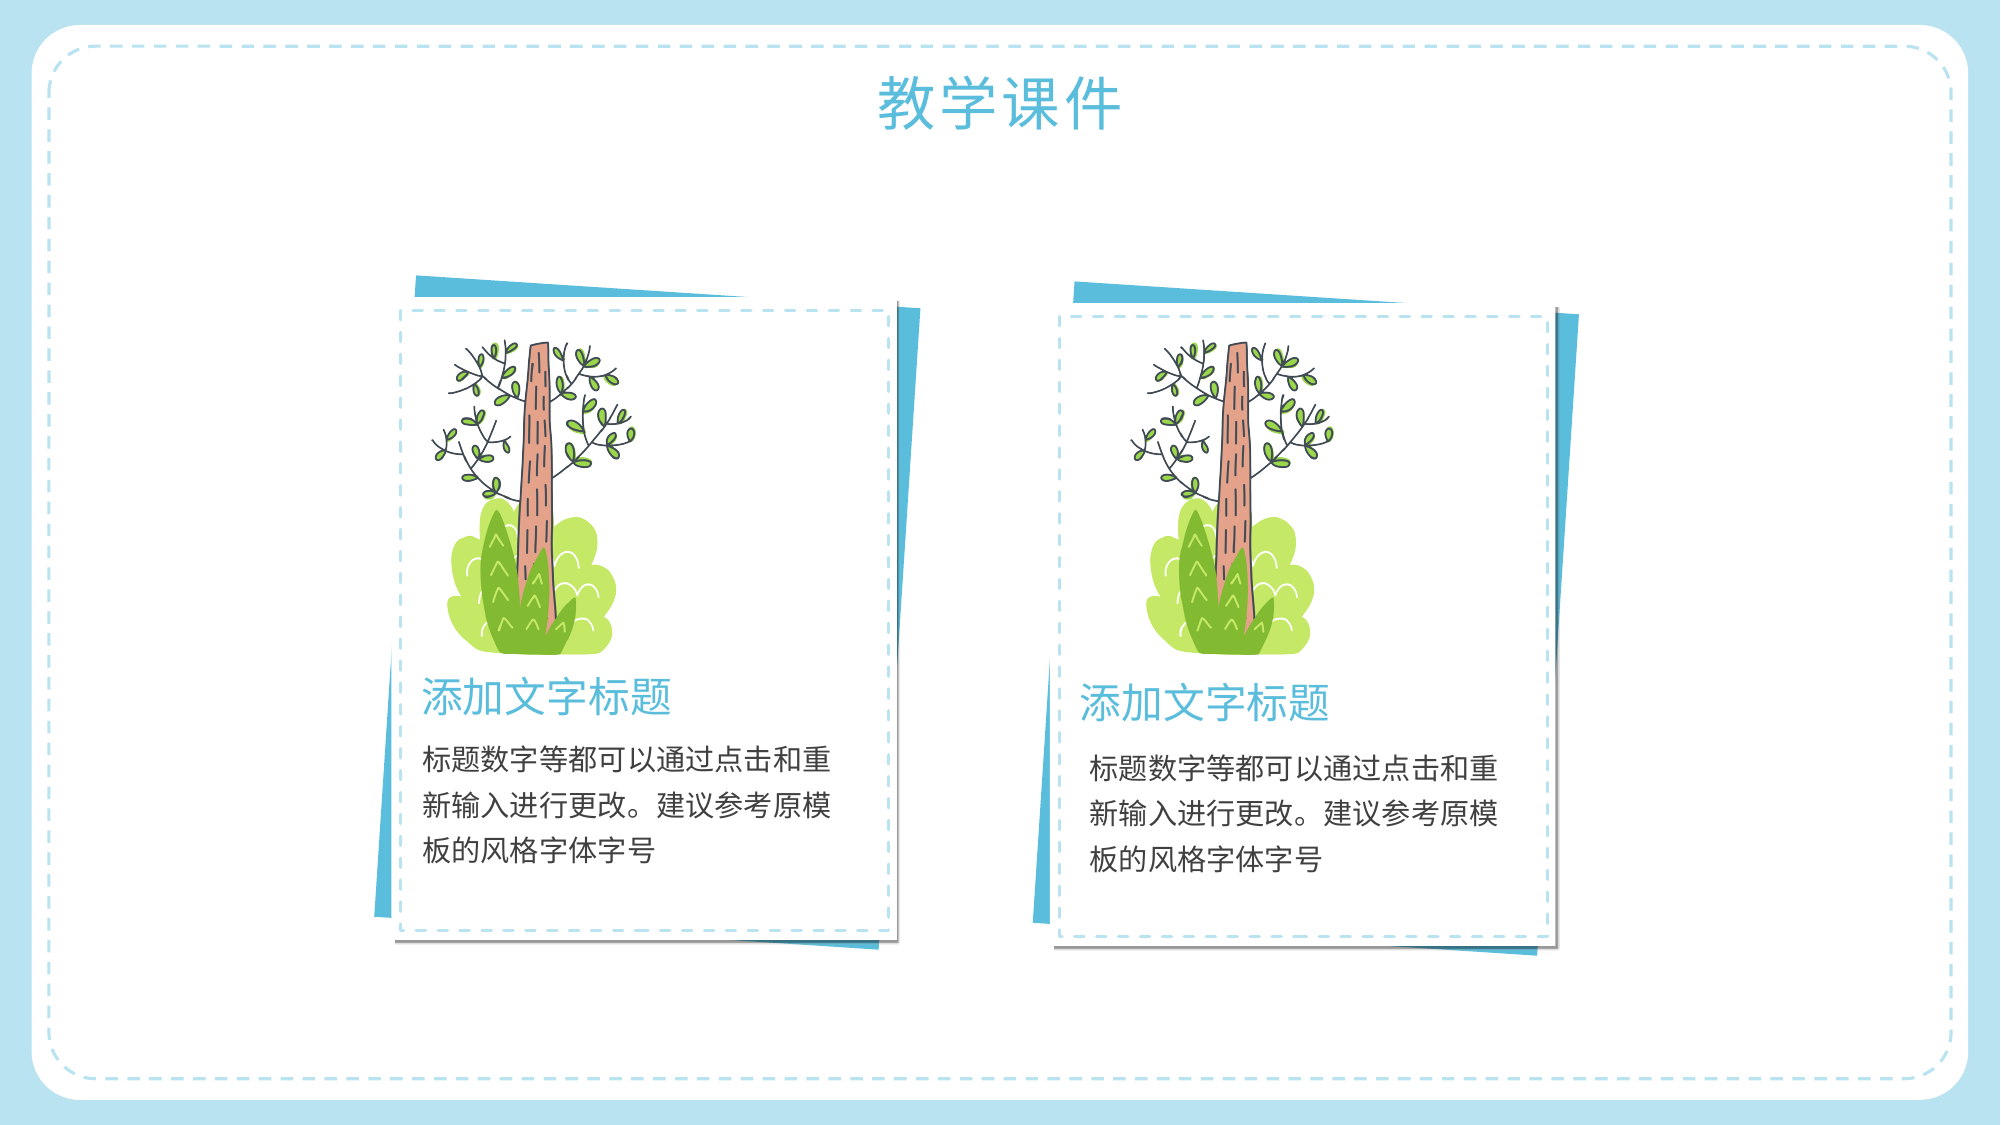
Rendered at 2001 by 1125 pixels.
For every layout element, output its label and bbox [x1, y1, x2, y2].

picture [431, 339, 636, 655]
text_box [391, 291, 901, 940]
picture [1129, 339, 1334, 655]
text_box [31, 24, 1969, 1100]
text_box [0, 0, 2000, 1125]
text_box [1049, 297, 1559, 946]
